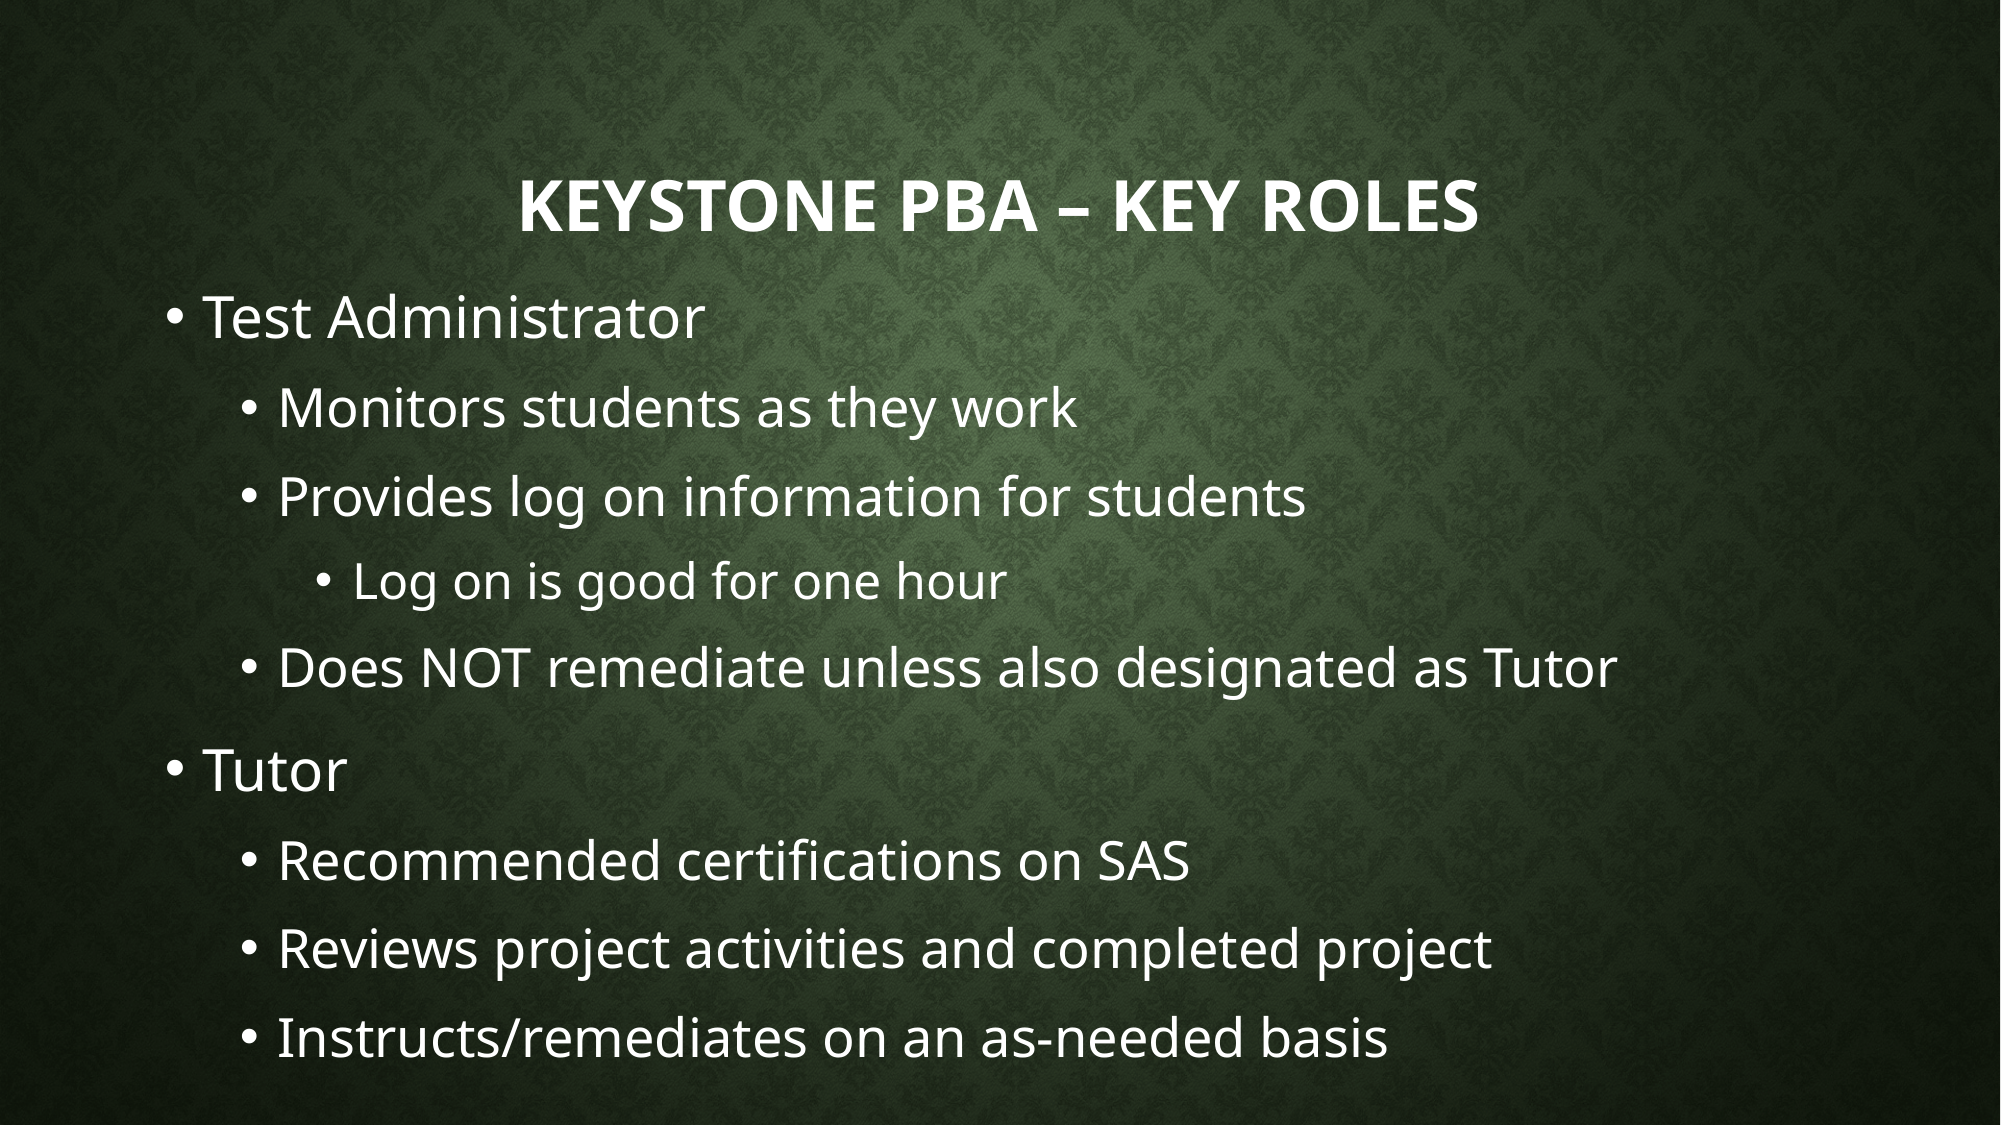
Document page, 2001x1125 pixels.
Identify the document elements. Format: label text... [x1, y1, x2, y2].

list Test Administrator Monitors students as they work Provides log on information for students Log on is good for one hour Does NOT remediate unless also designated as Tutor Tutor Recommended certifications on SAS Reviews project activities and completed project Instructs/remediates on an as-needed basis [149, 258, 1849, 1093]
title Keystone PBA – Key ROLES [149, 99, 1849, 258]
